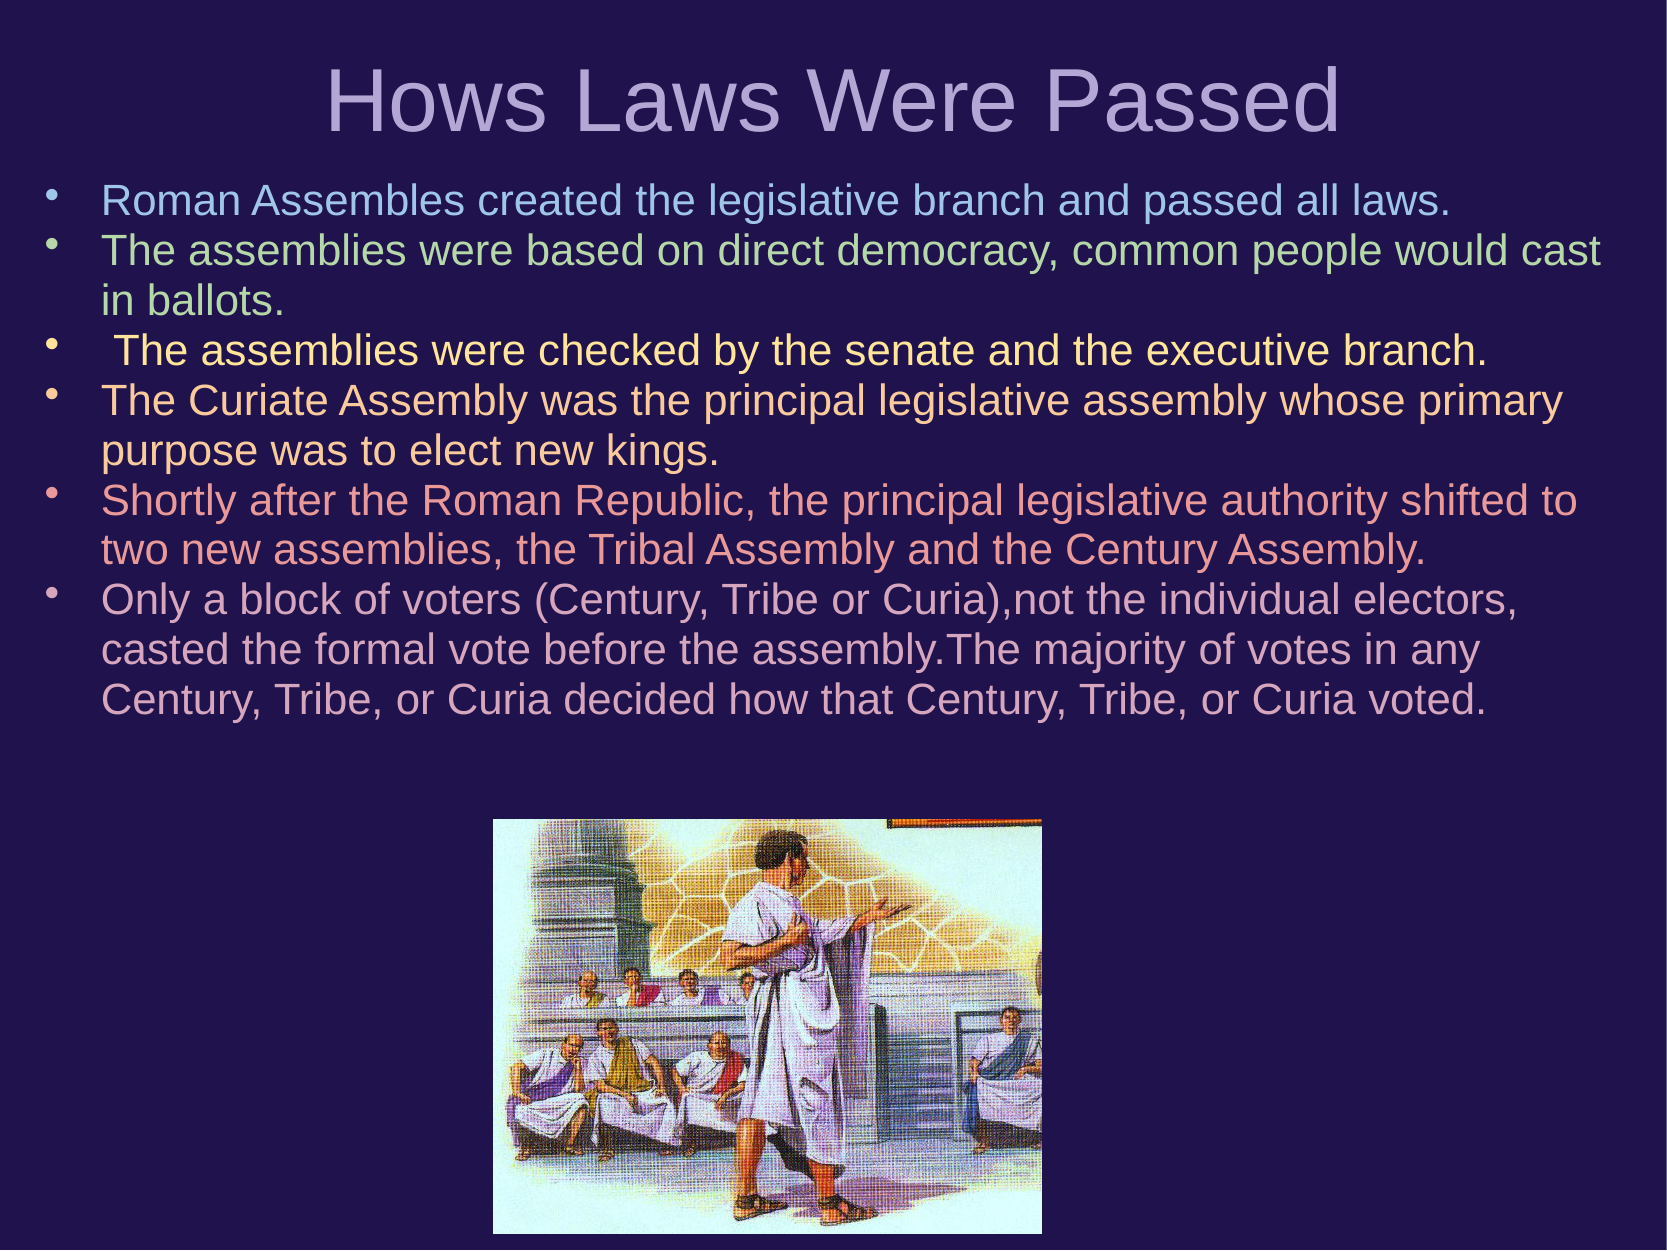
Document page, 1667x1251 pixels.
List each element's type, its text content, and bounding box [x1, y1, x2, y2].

picture [493, 818, 1042, 1234]
title Hows Laws Were Passed [40, 49, 1627, 201]
list Roman Assembles created the legislative branch and passed all laws. The assemblies were based on direct democracy, common people would cast in ballots. The assemblies were checked by the senate and the executive branch. The Curiate Assembly was the principal legislative assembly whose primary purpose was to elect new kings. Shortly after the Roman Republic, the principal legislative authority shifted to two new assemblies, the Tribal Assembly and the Century Assembly. Only a block of voters (Century, Tribe or Curia),not the individual electors, casted the formal vote before the assembly.The majority of votes in any Century, Tribe, or Curia decided how that Century, Tribe, or Curia voted. [25, 175, 1618, 861]
